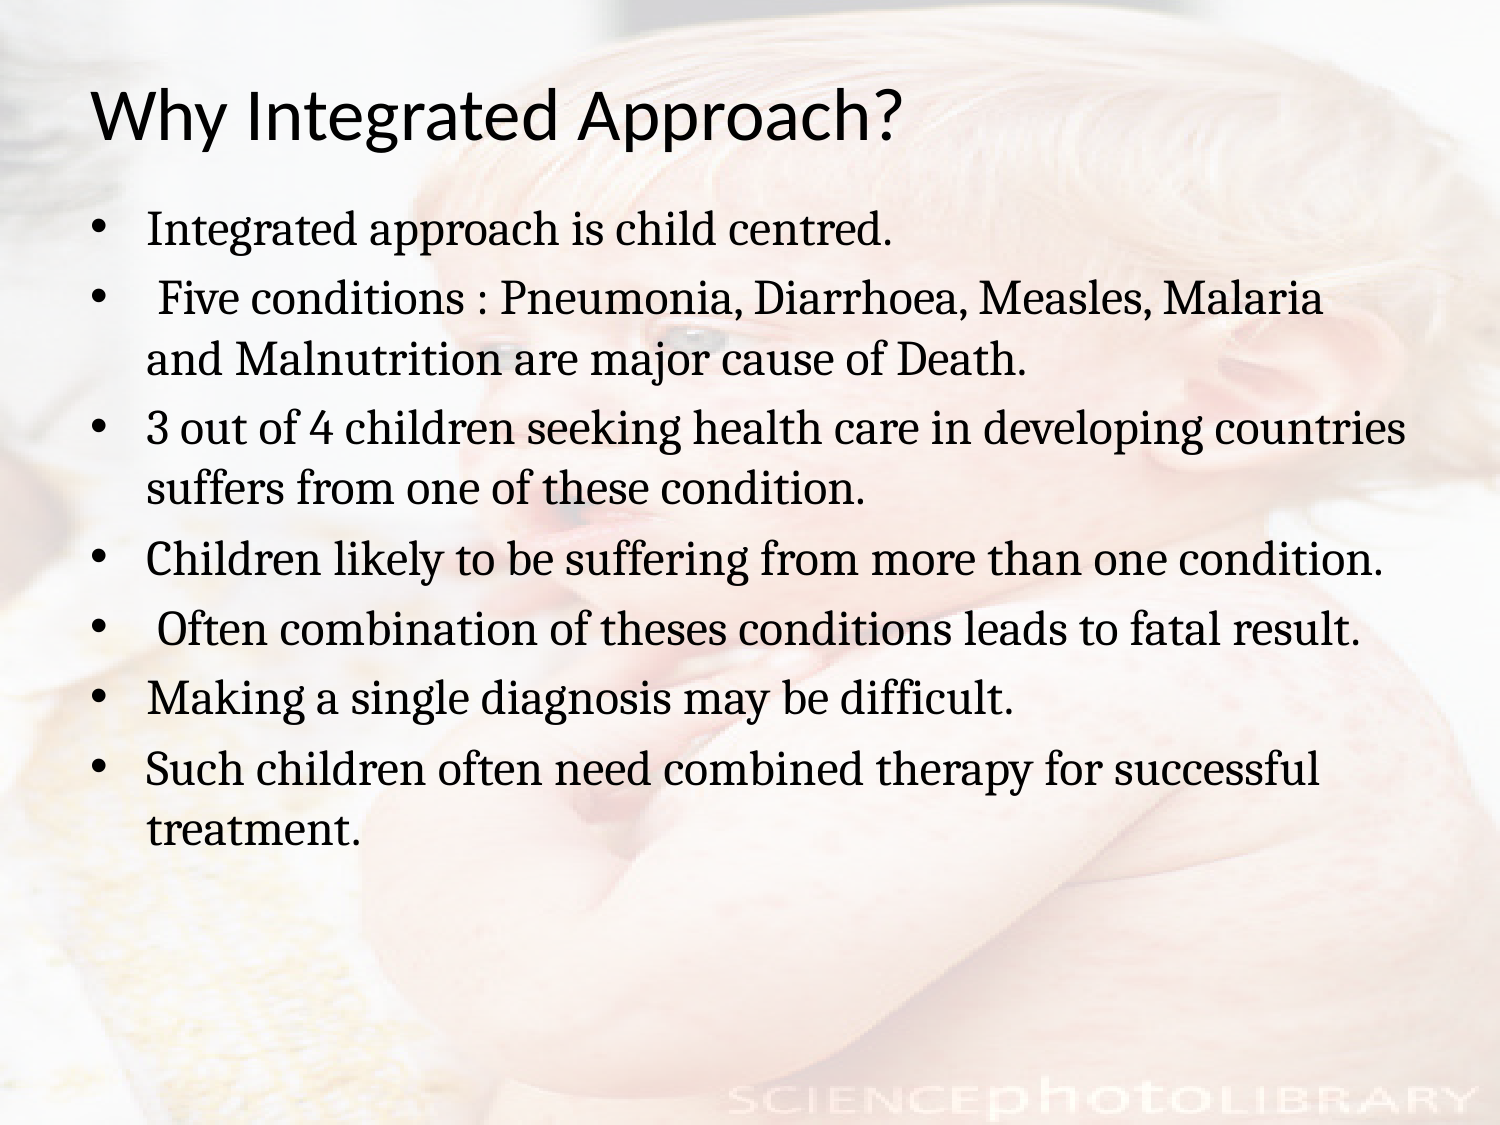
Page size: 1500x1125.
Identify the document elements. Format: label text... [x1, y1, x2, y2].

title Why Integrated Approach? [75, 45, 1425, 175]
list Integrated approach is child centred. Five conditions : Pneumonia, Diarrhoea, Measles, Malaria and Malnutrition are major cause of Death. 3 out of 4 children seeking health care in developing countries suffers from one of these condition. Children likely to be suffering from more than one condition. Often combination of theses conditions leads to fatal result. Making a single diagnosis may be difficult. Such children often need combined therapy for successful treatment. [75, 187, 1425, 1088]
